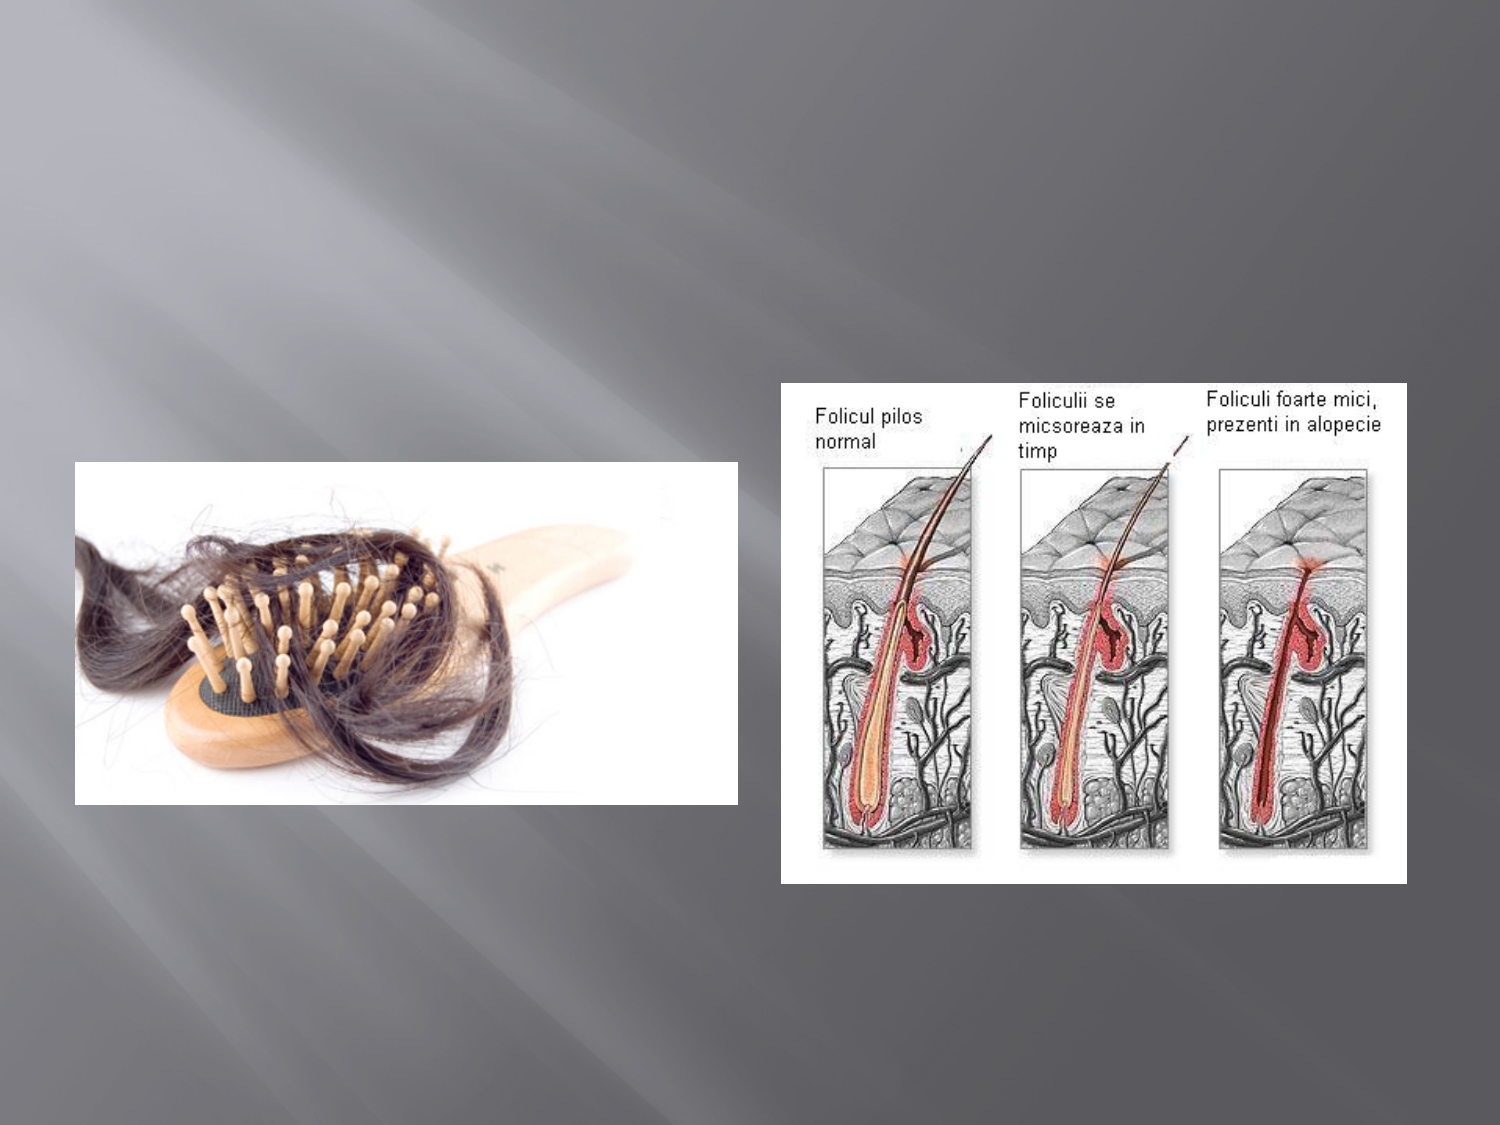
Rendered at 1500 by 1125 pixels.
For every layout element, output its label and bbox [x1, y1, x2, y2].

list [780, 383, 1407, 884]
list [74, 462, 738, 806]
